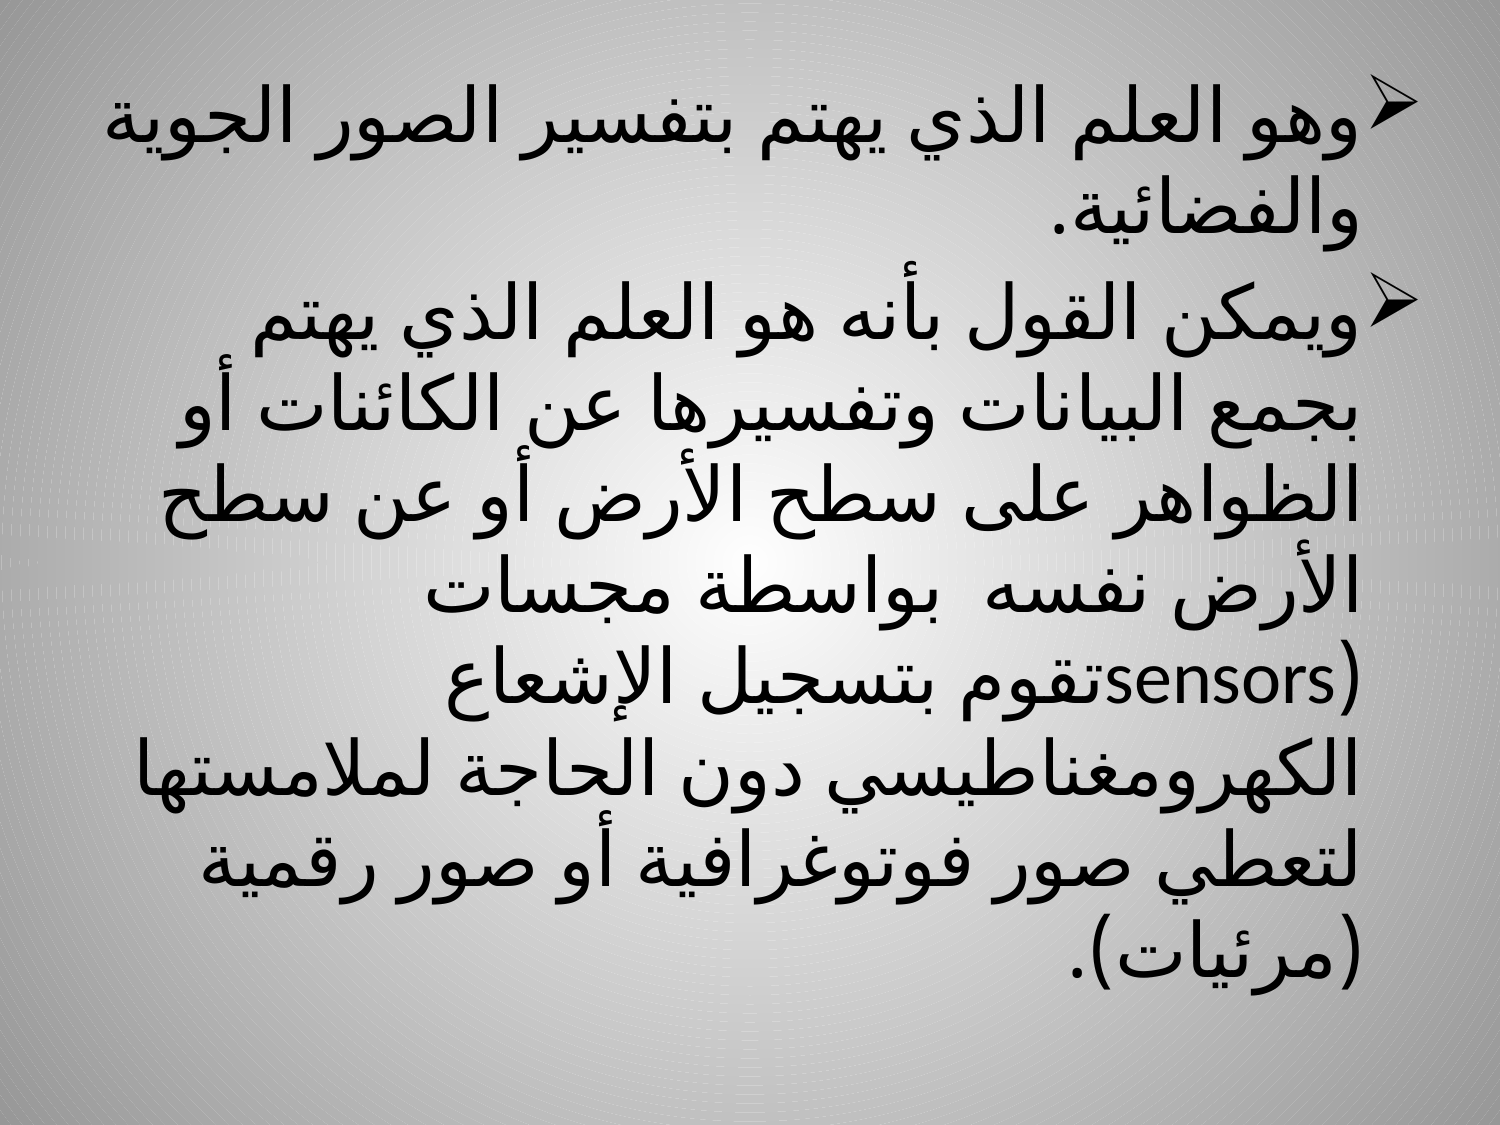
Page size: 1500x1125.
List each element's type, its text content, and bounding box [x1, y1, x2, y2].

list وهو العلم الذي يهتم بتفسير الصور الجوية والفضائية. ويمكن القول بأنه هو العلم الذي يهتم بجمع البيانات وتفسيرها عن الكائنات أو الظواهر على سطح الأرض أو عن سطح الأرض نفسه بواسطة مجسات (sensorsتقوم بتسجيل الإشعاع الكهرومغناطيسي دون الحاجة لملامستها لتعطي صور فوتوغرافية أو صور رقمية (مرئيات). [75, 58, 1425, 1005]
